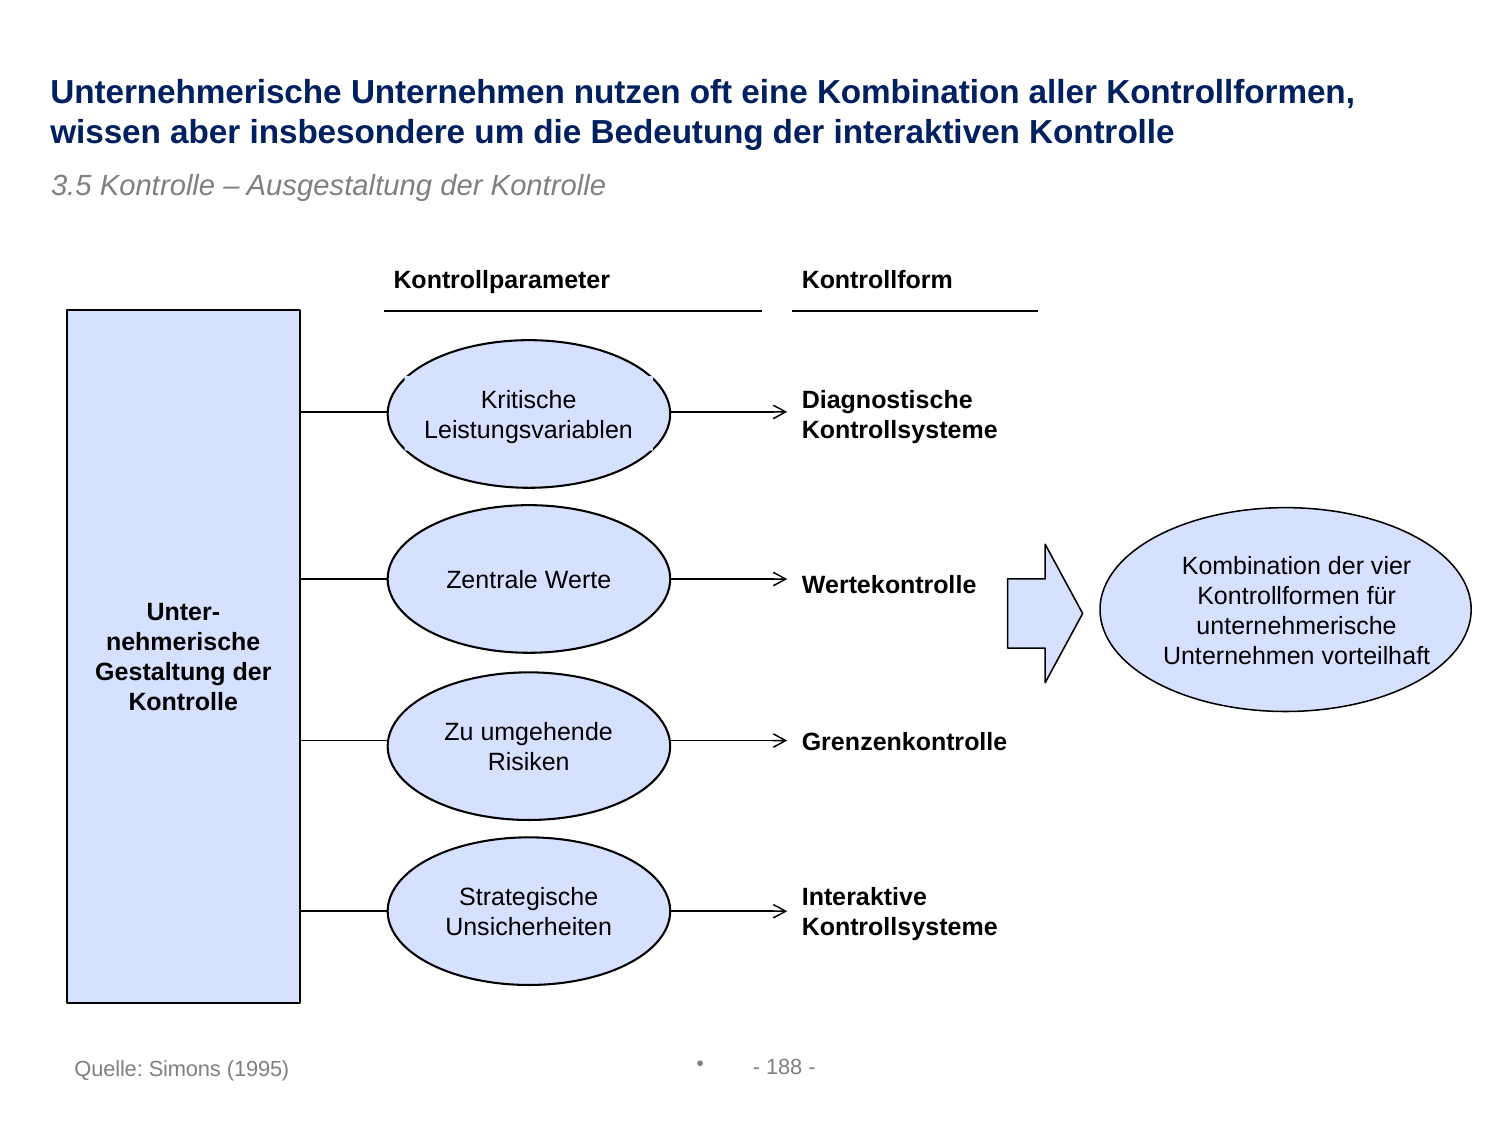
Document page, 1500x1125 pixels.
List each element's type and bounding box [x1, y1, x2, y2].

text_box [787, 255, 1038, 301]
text_box [36, 159, 631, 209]
slide_number [599, 1045, 913, 1093]
text_box [378, 255, 630, 301]
text_box [59, 1046, 305, 1088]
text_box [35, 63, 1433, 158]
text_box [65, 308, 1472, 1005]
